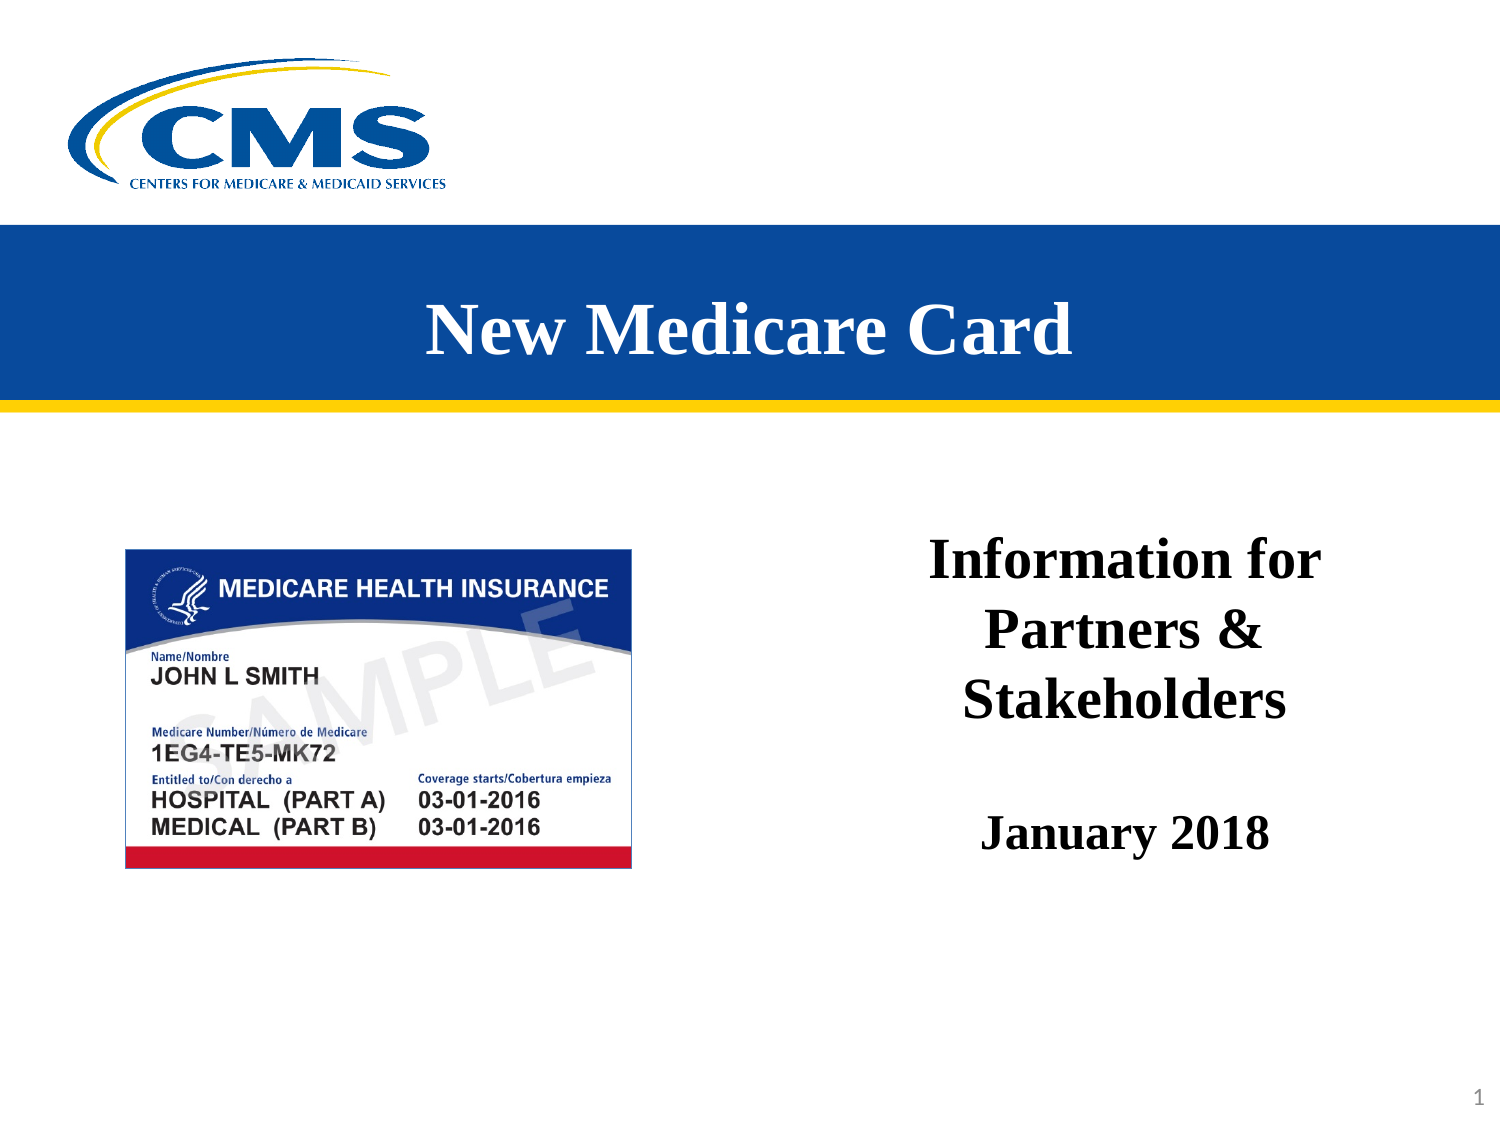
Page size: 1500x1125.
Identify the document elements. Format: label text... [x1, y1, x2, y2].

picture [124, 549, 632, 869]
title New Medicare Card [0, 249, 1500, 400]
text_box Information for Partners & Stakeholders January 2018 [887, 512, 1363, 868]
picture [65, 50, 448, 200]
